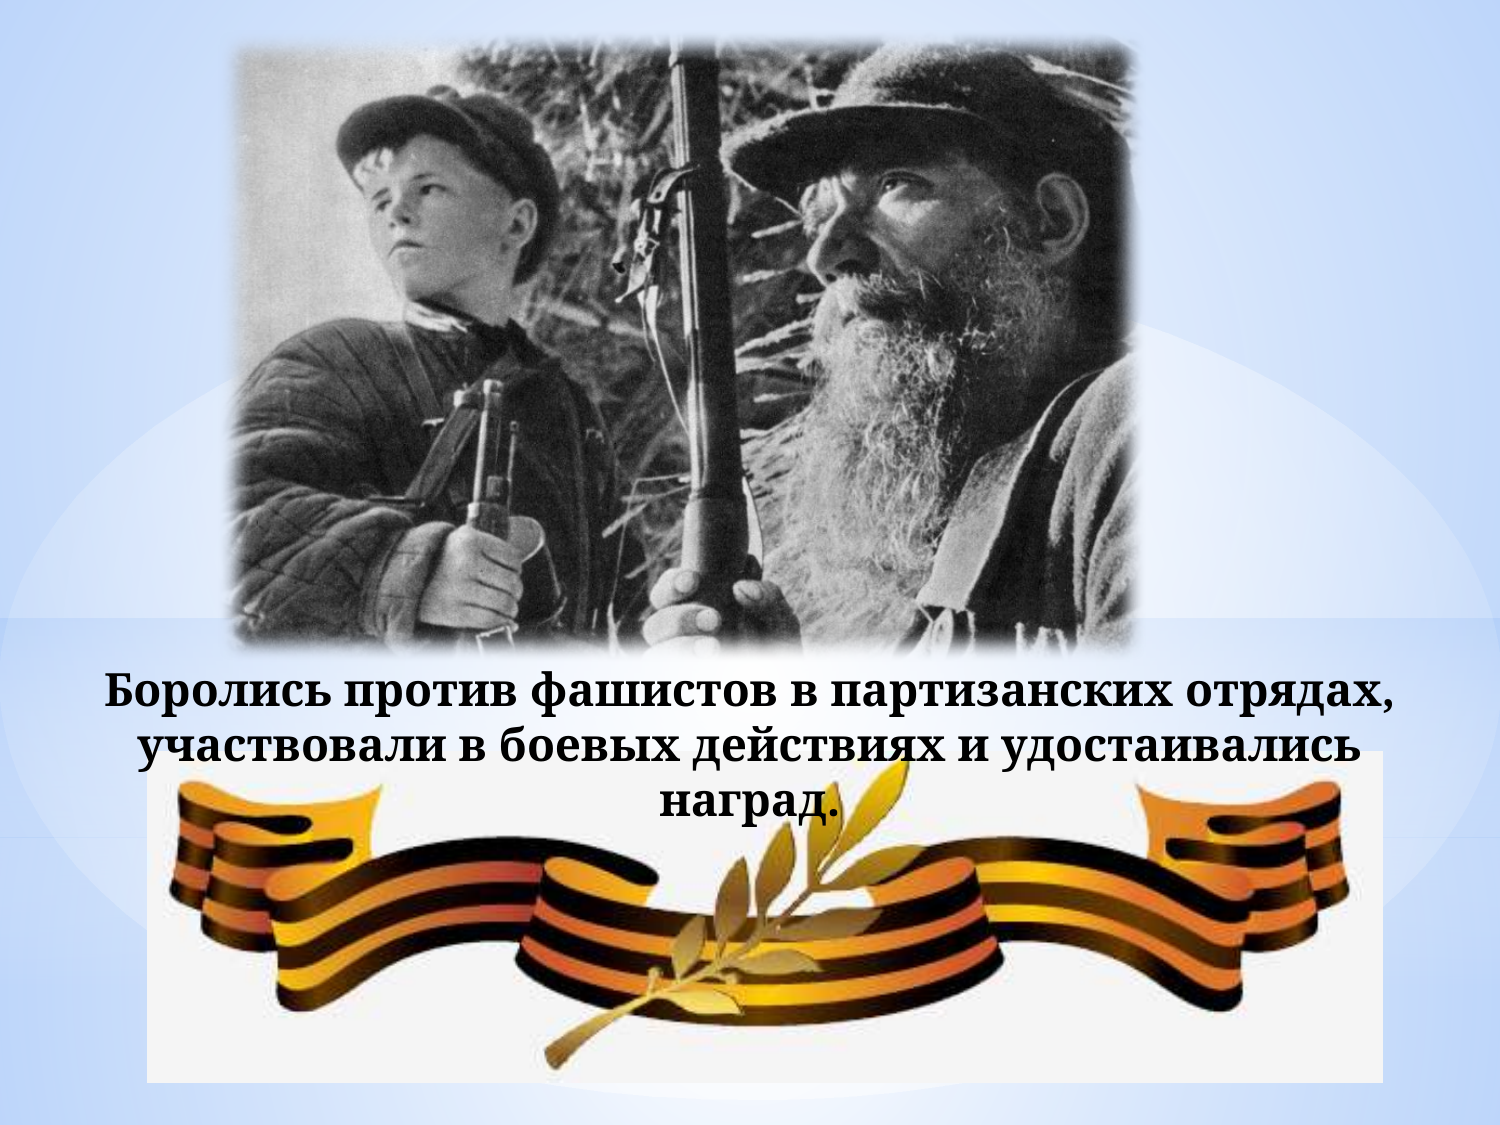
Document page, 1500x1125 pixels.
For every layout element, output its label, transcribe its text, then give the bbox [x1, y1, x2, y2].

picture [147, 751, 1383, 1083]
text_box Боролись против фашистов в партизанских отрядах, участвовали в боевых действиях и удостаивались наград. [35, 509, 1465, 833]
picture [218, 30, 1146, 662]
